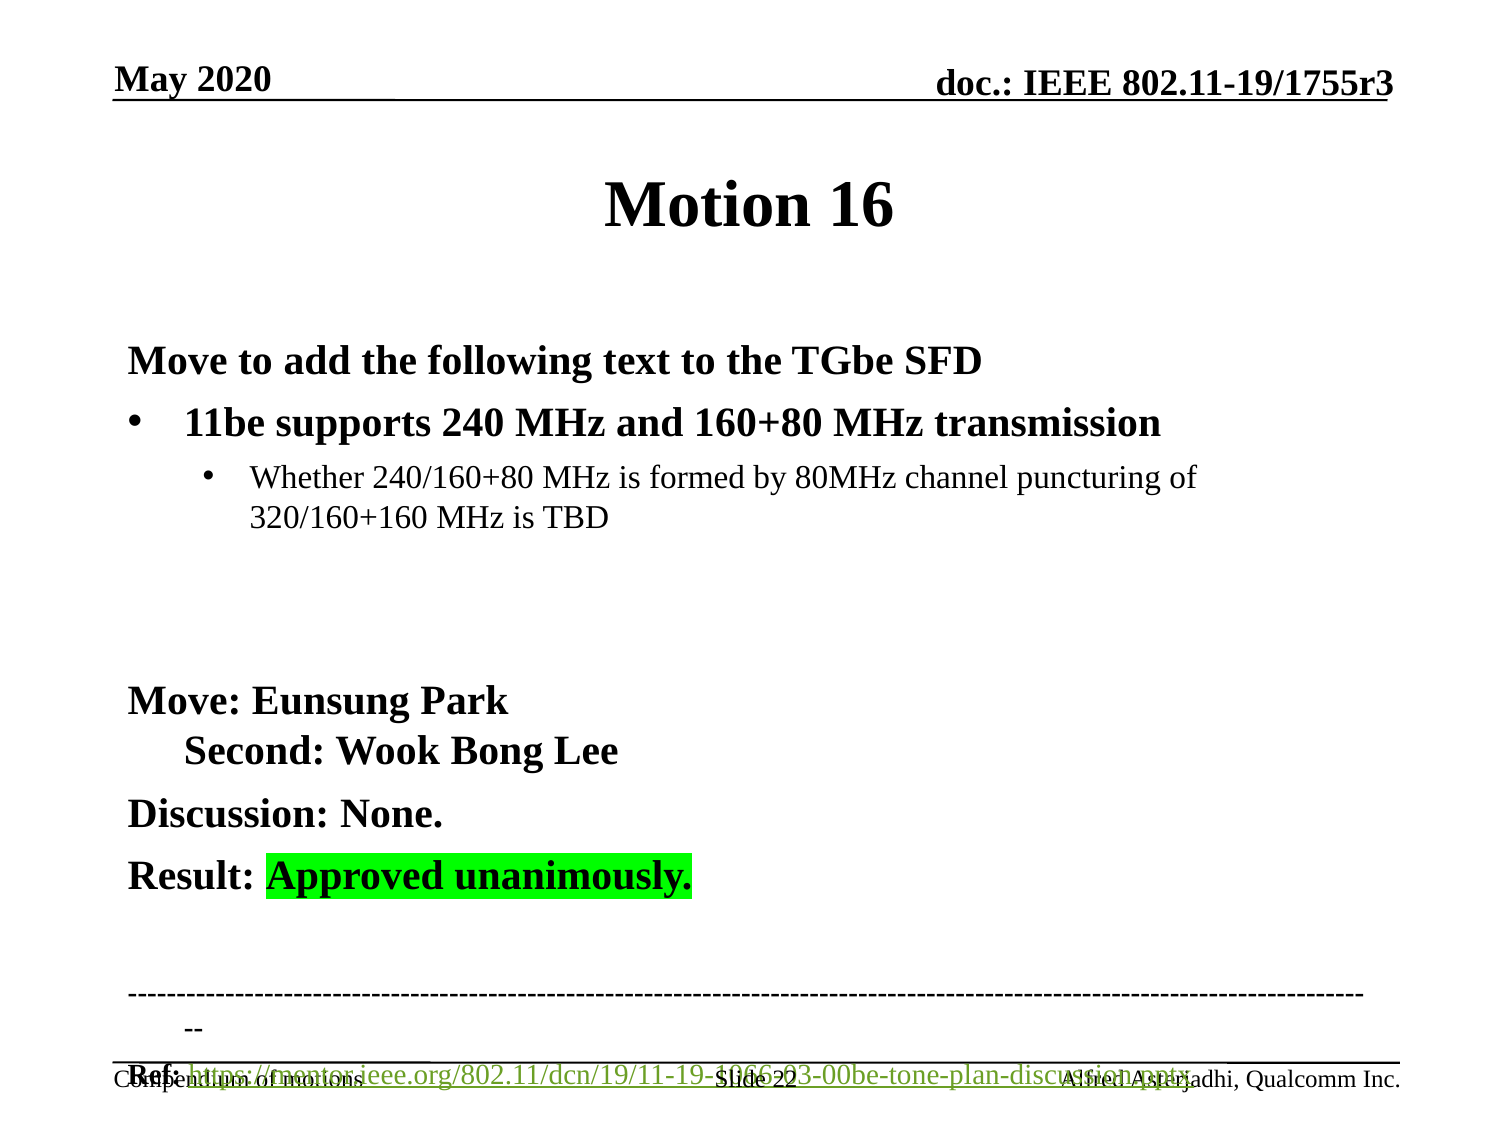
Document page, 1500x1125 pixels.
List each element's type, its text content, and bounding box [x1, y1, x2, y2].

list Move to add the following text to the TGbe SFD 11be supports 240 MHz and 160+80 MHz transmission Whether 240/160+80 MHz is formed by 80MHz channel puncturing of 320/160+160 MHz is TBD Move: Eunsung Park Second: Wook Bong Lee Discussion: None. Result: Approved unanimously. --------------------------------------------------------------------------------------------------------------------------------- Ref: https://mentor.ieee.org/802.11/dcn/19/11-19-1066-03-00be-tone-plan-discussion.pptx [112, 324, 1388, 1063]
title Motion 16 [112, 112, 1388, 288]
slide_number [114, 54, 423, 100]
slide_number Slide 22 [712, 1061, 800, 1123]
footer Alfred Asterjadhi, Qualcomm Inc. [878, 1061, 1402, 1093]
